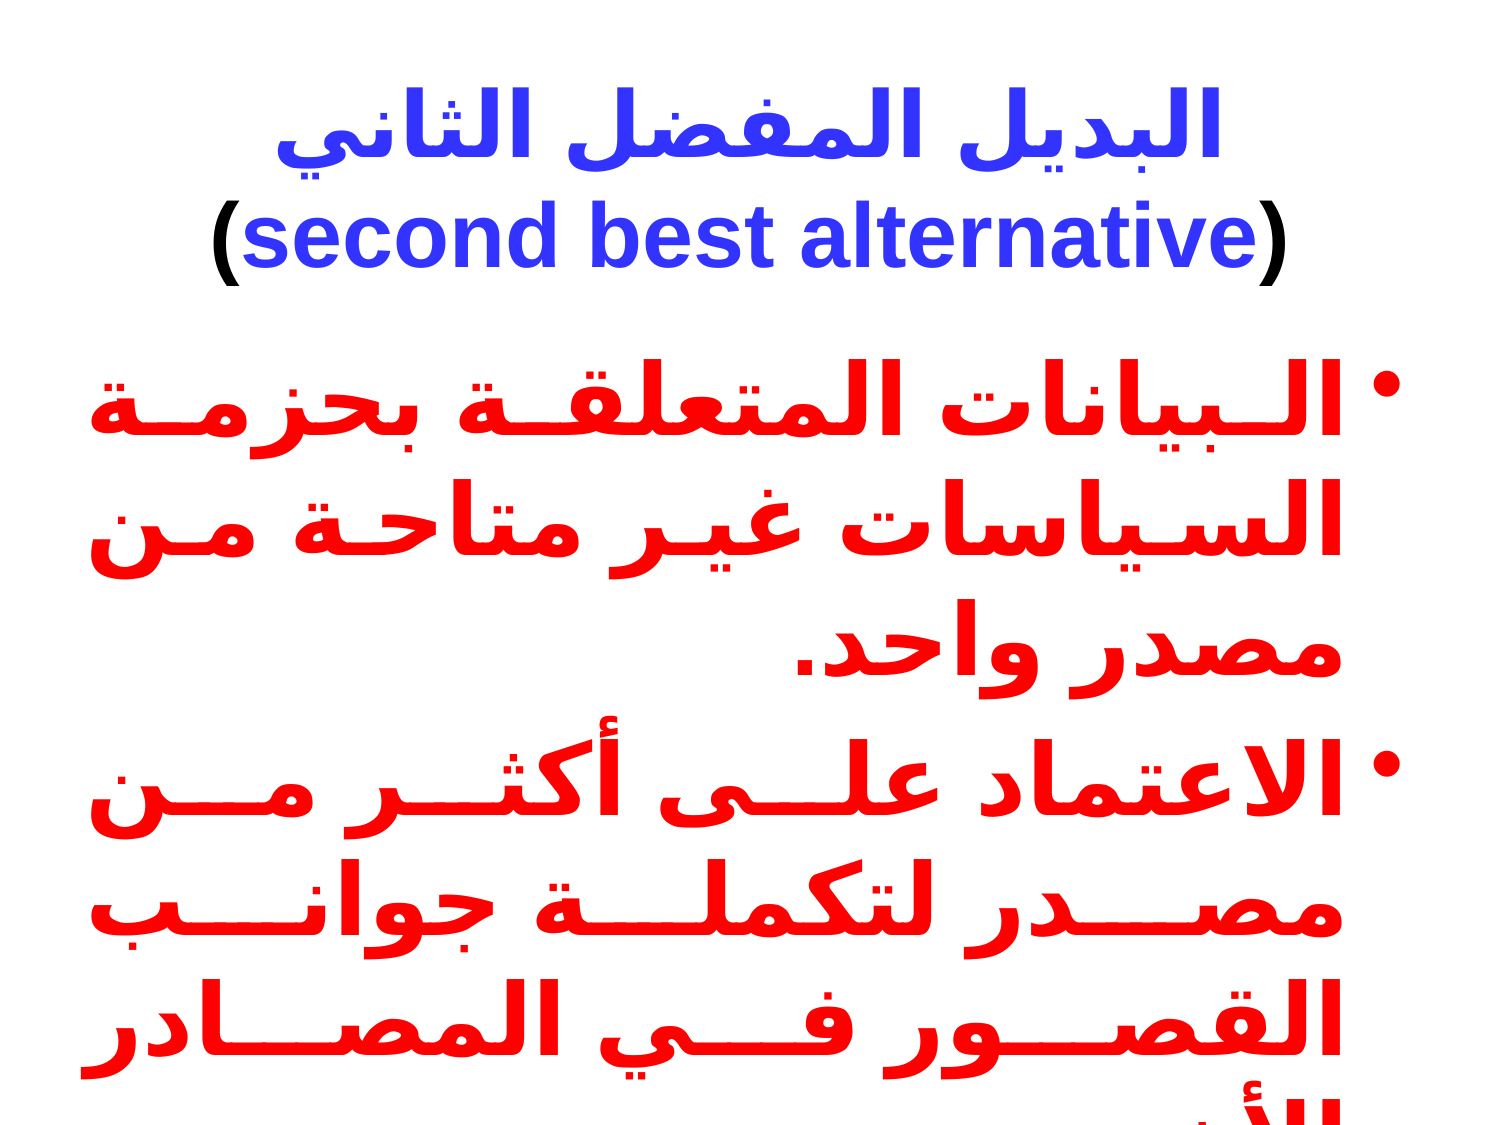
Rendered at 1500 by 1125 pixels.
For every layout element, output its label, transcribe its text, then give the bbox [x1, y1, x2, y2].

title البديل المفضل الثاني (second best alternative) [74, 23, 1426, 329]
list البيانات المتعلقة بحزمة السياسات غير متاحة من مصدر واحد. الاعتماد على أكثر من مصدر لتكملة جوانب القصور في المصادر الأخرى [70, 327, 1421, 1008]
